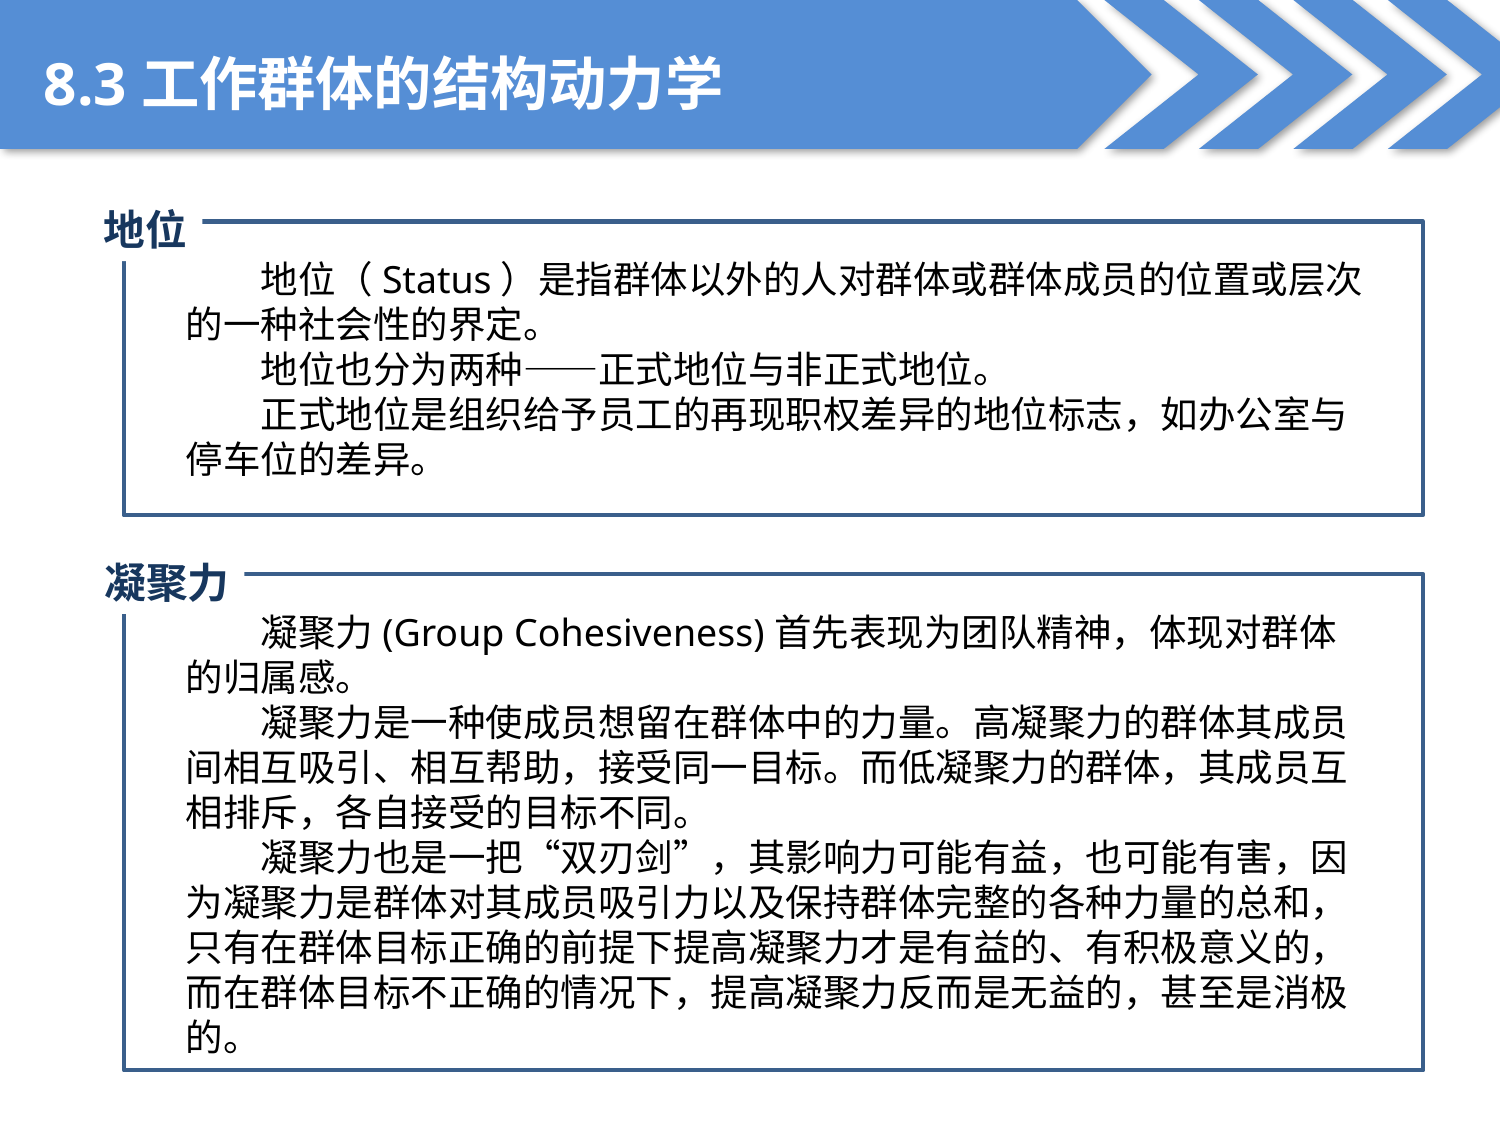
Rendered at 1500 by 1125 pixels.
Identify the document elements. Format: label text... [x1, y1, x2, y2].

text_box 8.3工作群体的结构动力学 [29, 76, 739, 125]
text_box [88, 196, 1424, 516]
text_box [88, 548, 1424, 1071]
text_box [0, 1, 1500, 74]
